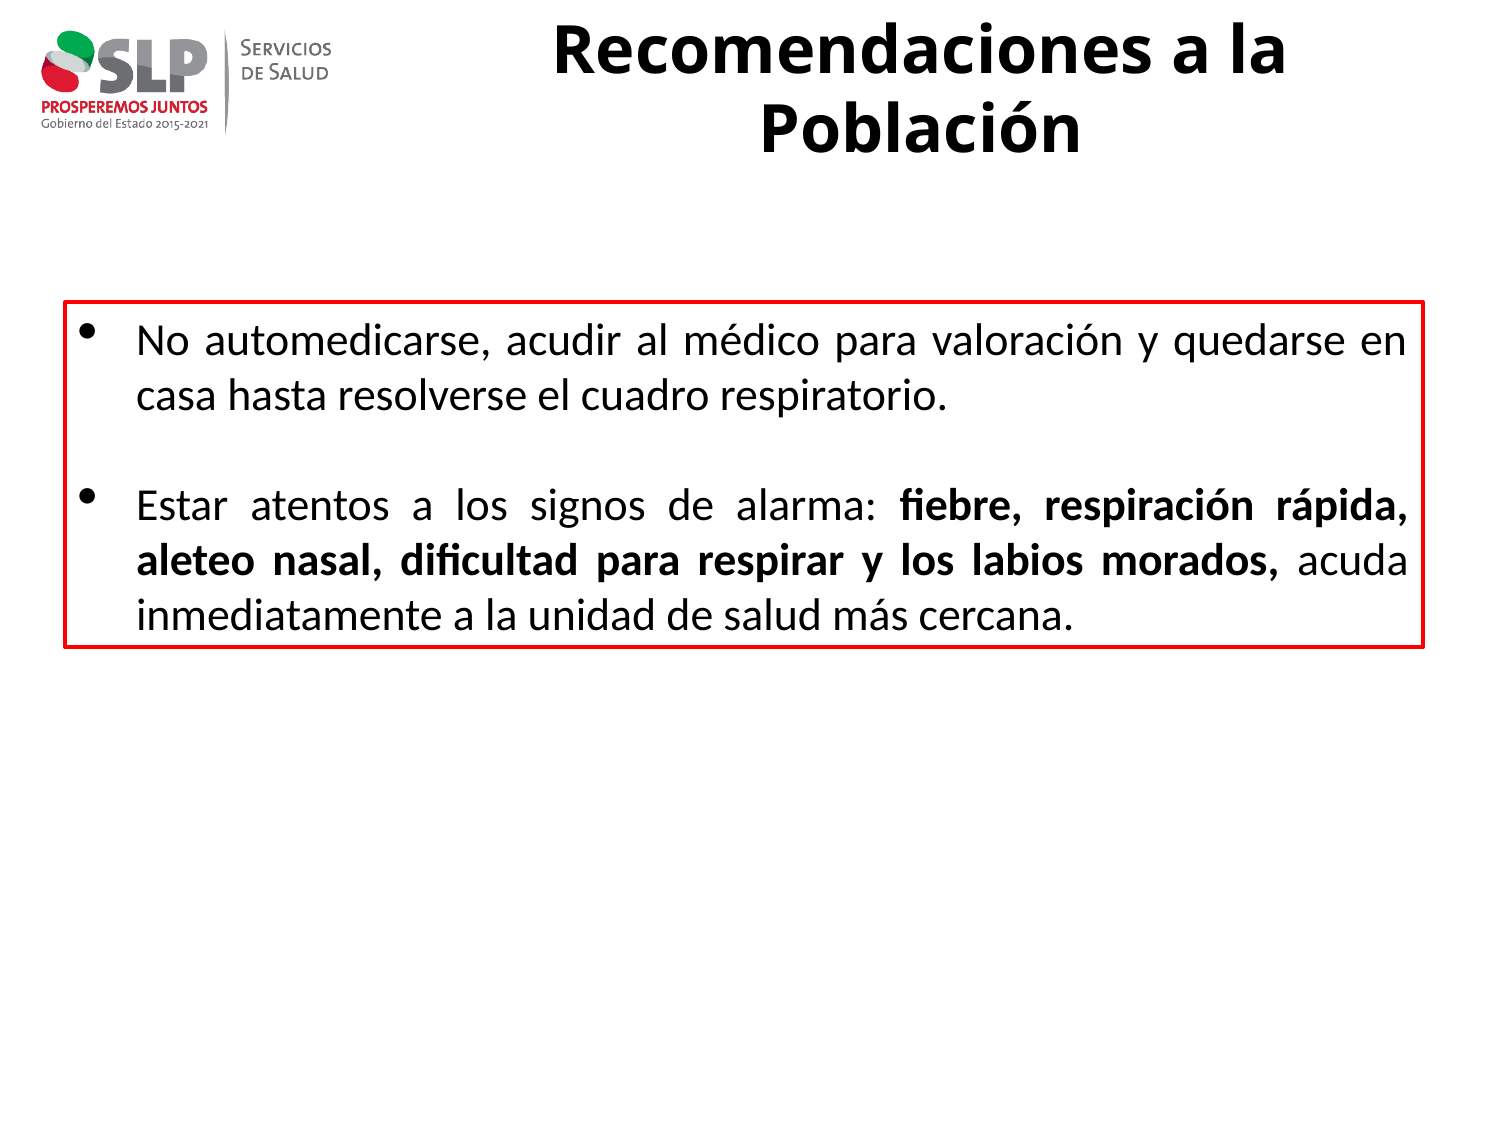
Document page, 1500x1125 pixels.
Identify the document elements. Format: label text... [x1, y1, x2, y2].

text_box [25, 0, 604, 226]
picture [40, 30, 332, 137]
text_box No automedicarse, acudir al médico para valoración y quedarse en casa hasta resolverse el cuadro respiratorio. Estar atentos a los signos de alarma: fiebre, respiración rápida, aleteo nasal, dificultad para respirar y los labios morados, acuda inmediatamente a la unidad de salud más cercana. [64, 302, 1424, 647]
title Recomendaciones a la Población [604, 35, 1459, 138]
